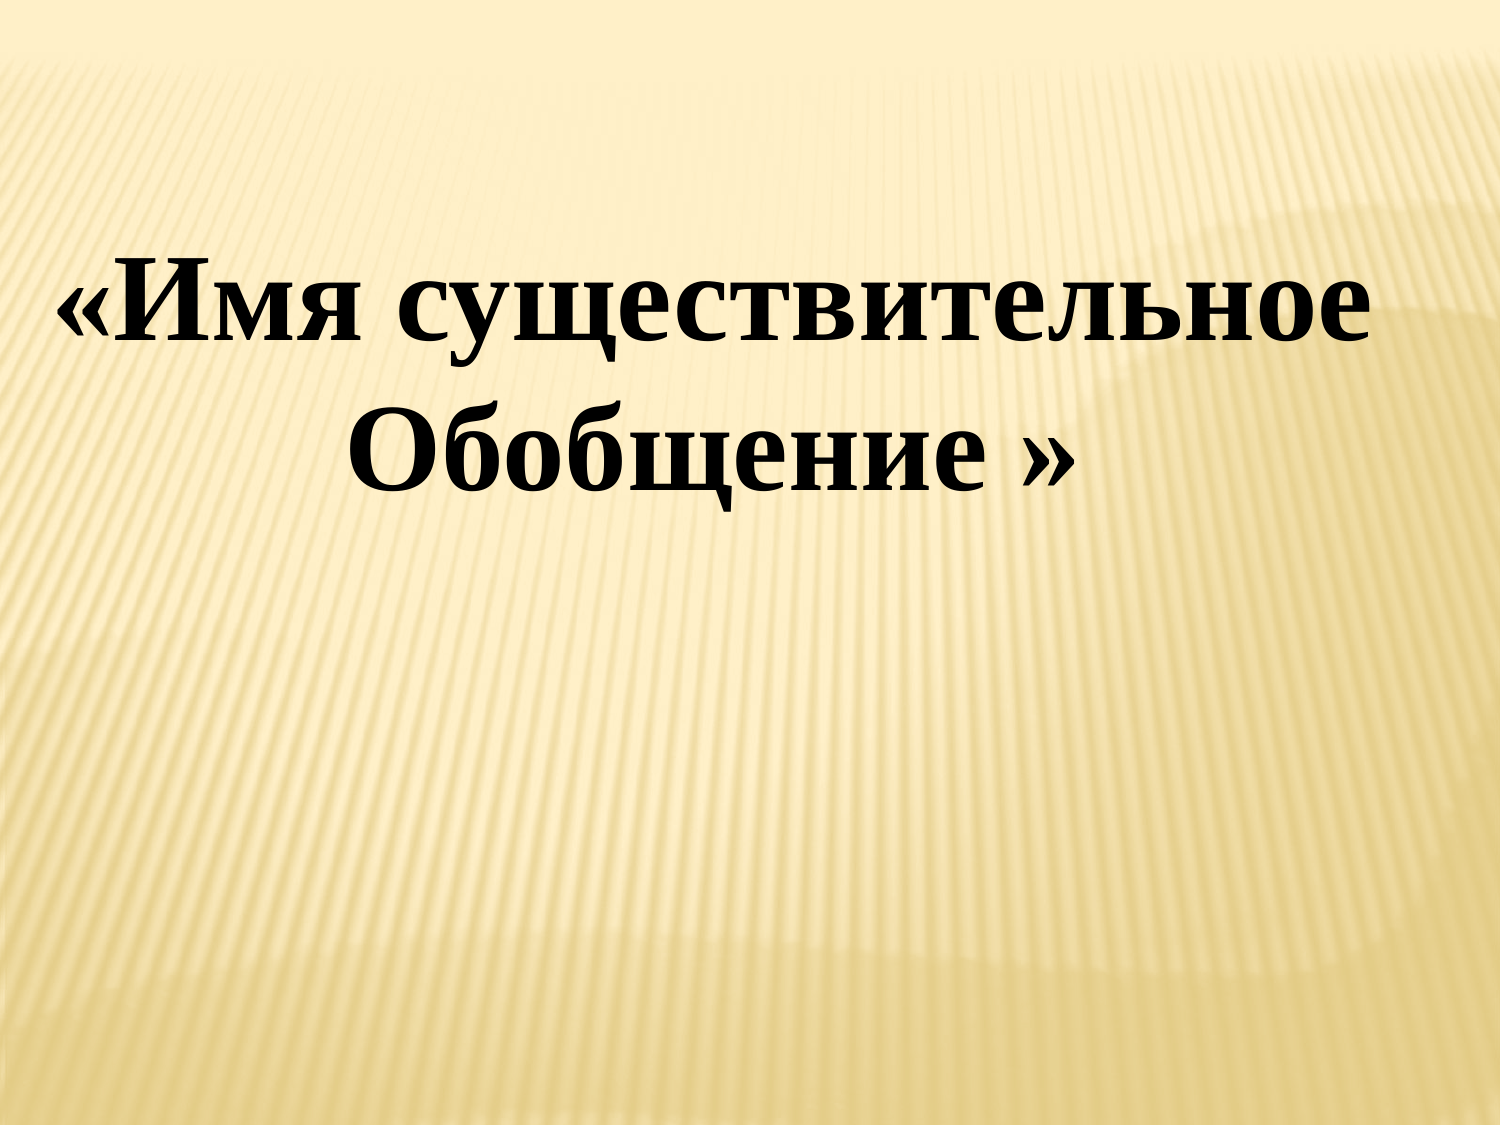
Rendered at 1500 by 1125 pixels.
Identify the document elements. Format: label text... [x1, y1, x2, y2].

text_box «Имя существительное Обобщение » [36, 208, 1390, 523]
